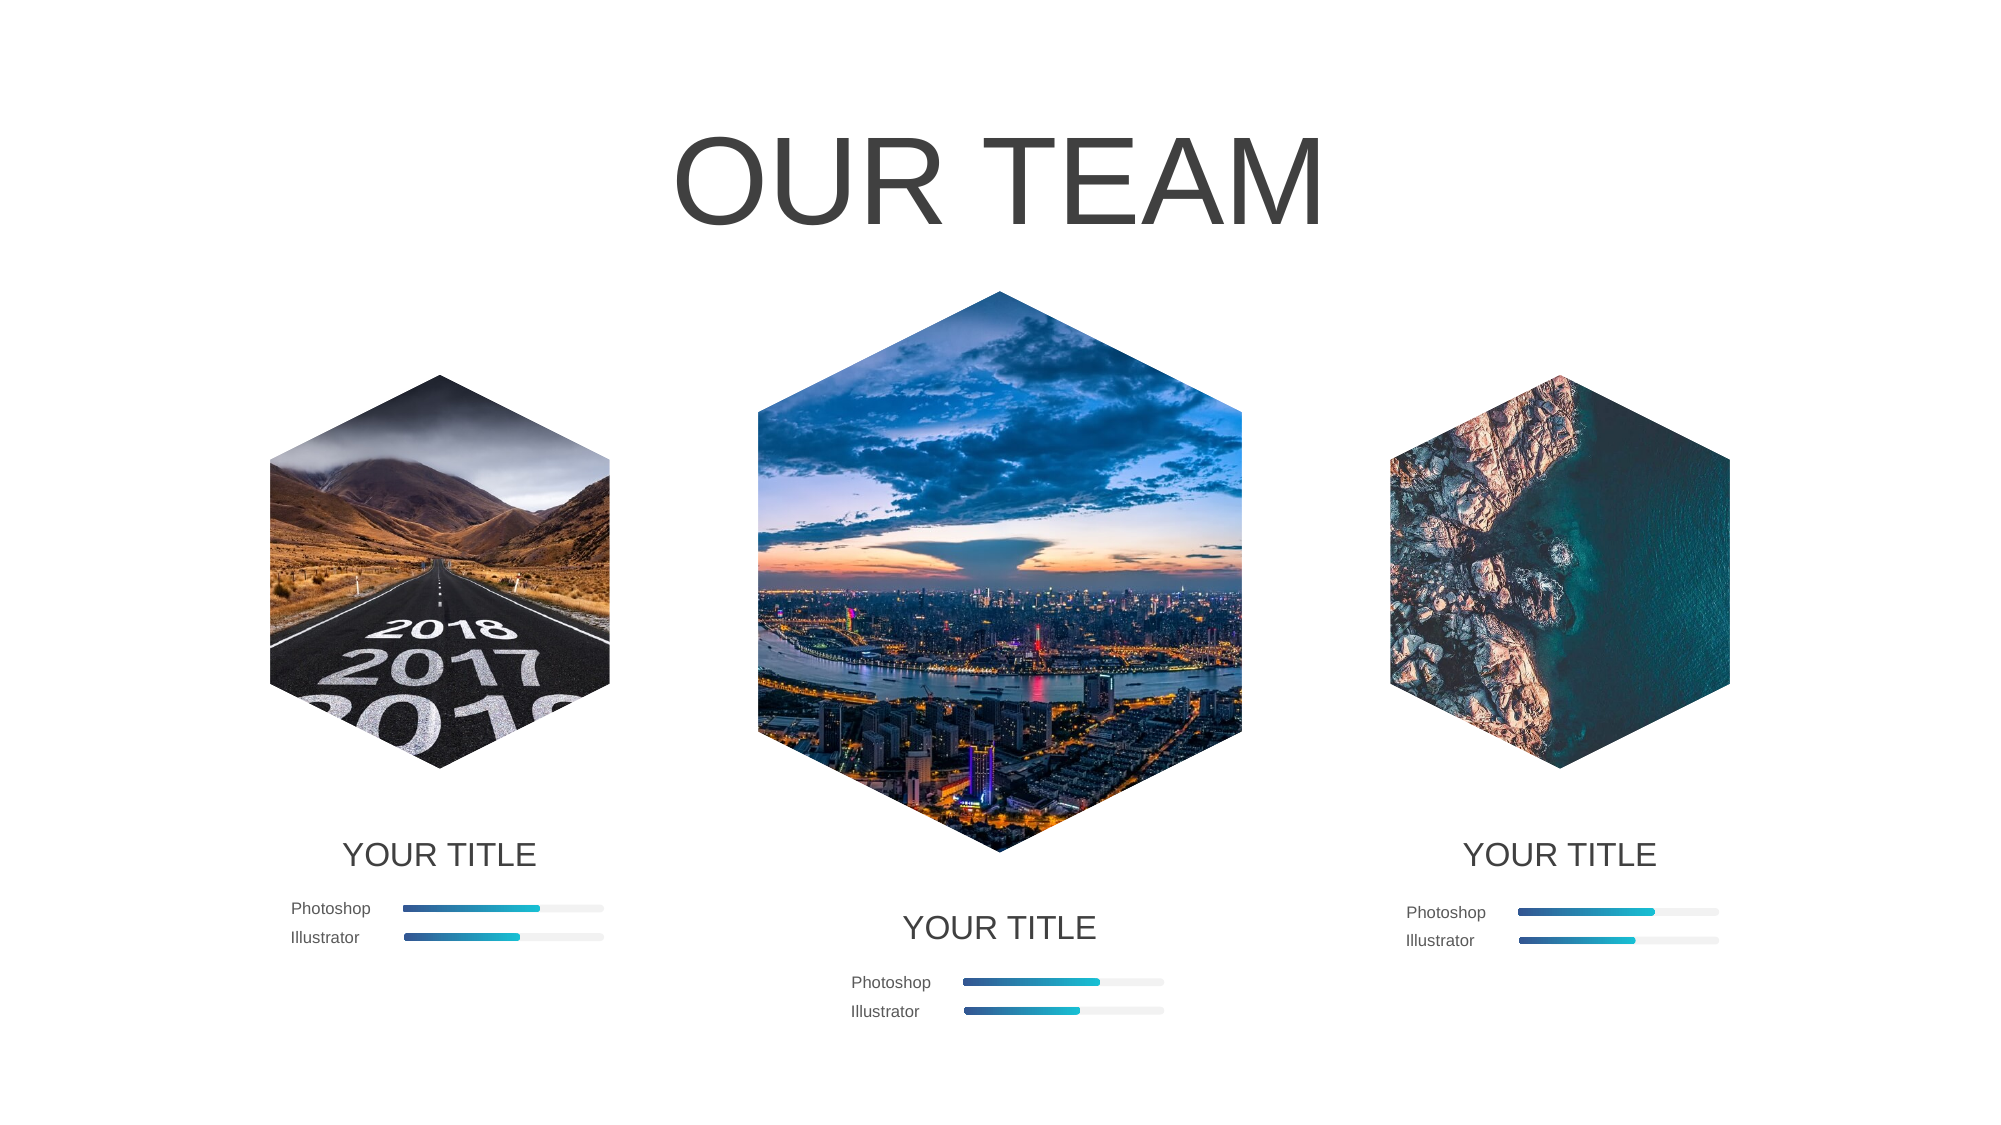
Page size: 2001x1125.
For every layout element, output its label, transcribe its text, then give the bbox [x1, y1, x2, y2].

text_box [275, 890, 605, 955]
text_box OUR TEAM [656, 92, 1344, 258]
picture [1720, 635, 1730, 649]
text_box YOUR TITLE [1447, 825, 1673, 881]
picture [1724, 612, 1730, 635]
picture [1390, 374, 1730, 769]
text_box YOUR TITLE [327, 825, 553, 881]
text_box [1390, 894, 1720, 959]
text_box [835, 964, 1165, 1029]
picture [758, 291, 1242, 853]
text_box YOUR TITLE [887, 899, 1113, 955]
picture [270, 374, 610, 769]
